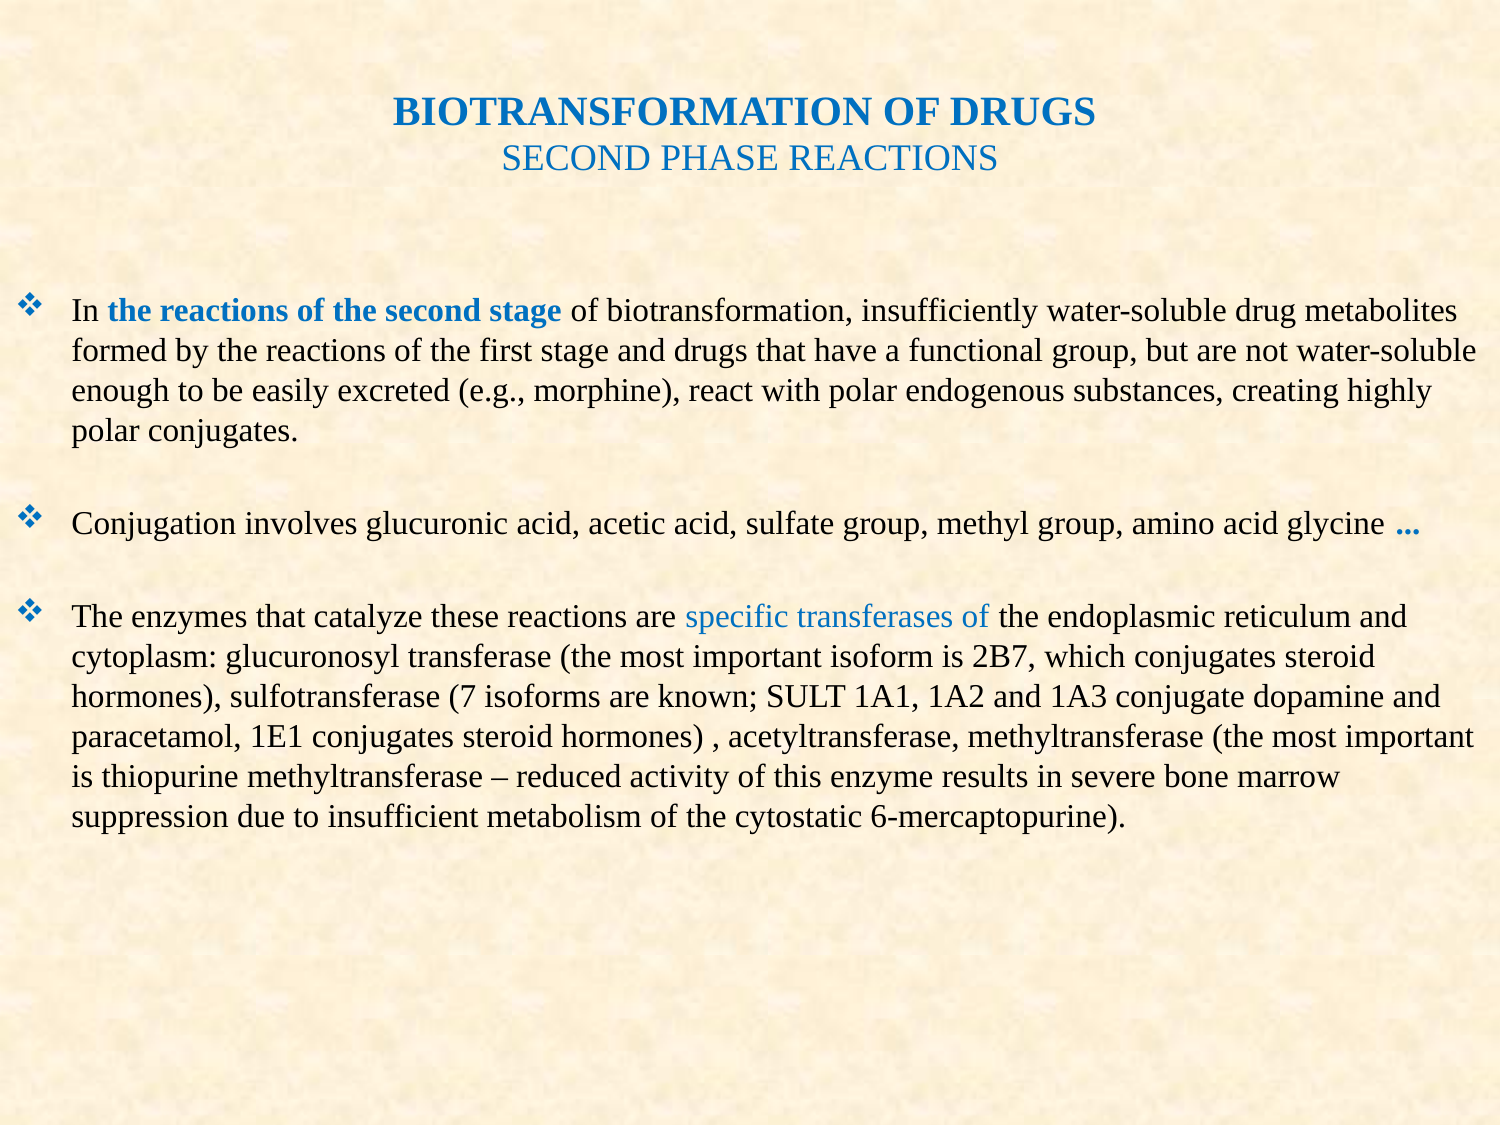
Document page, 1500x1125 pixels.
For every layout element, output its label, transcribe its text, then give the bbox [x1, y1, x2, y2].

list In the reactions of the second stage of biotransformation, insufficiently water-soluble drug metabolites formed by the reactions of the first stage and drugs that have a functional group, but are not water-soluble enough to be easily excreted (e.g., morphine), react with polar endogenous substances, creating highly polar conjugates. Conjugation involves glucuronic acid, acetic acid, sulfate group, methyl group, amino acid glycine ... The enzymes that catalyze these reactions are specific transferases of the endoplasmic reticulum and cytoplasm: glucuronosyl transferase (the most important isoform is 2B7, which conjugates steroid hormones), sulfotransferase (7 isoforms are known; SULT 1A1, 1A2 and 1A3 conjugate dopamine and paracetamol, 1E1 conjugates steroid hormones) , acetyltransferase, methyltransferase (the most important is thiopurine methyltransferase – reduced activity of this enzyme results in severe bone marrow suppression due to insufficient metabolism of the cytostatic 6-mercaptopurine). [0, 187, 1500, 1125]
title BIOTRANSFORMATION OF DRUGS SECOND PHASE REACTIONS [0, 0, 1500, 187]
